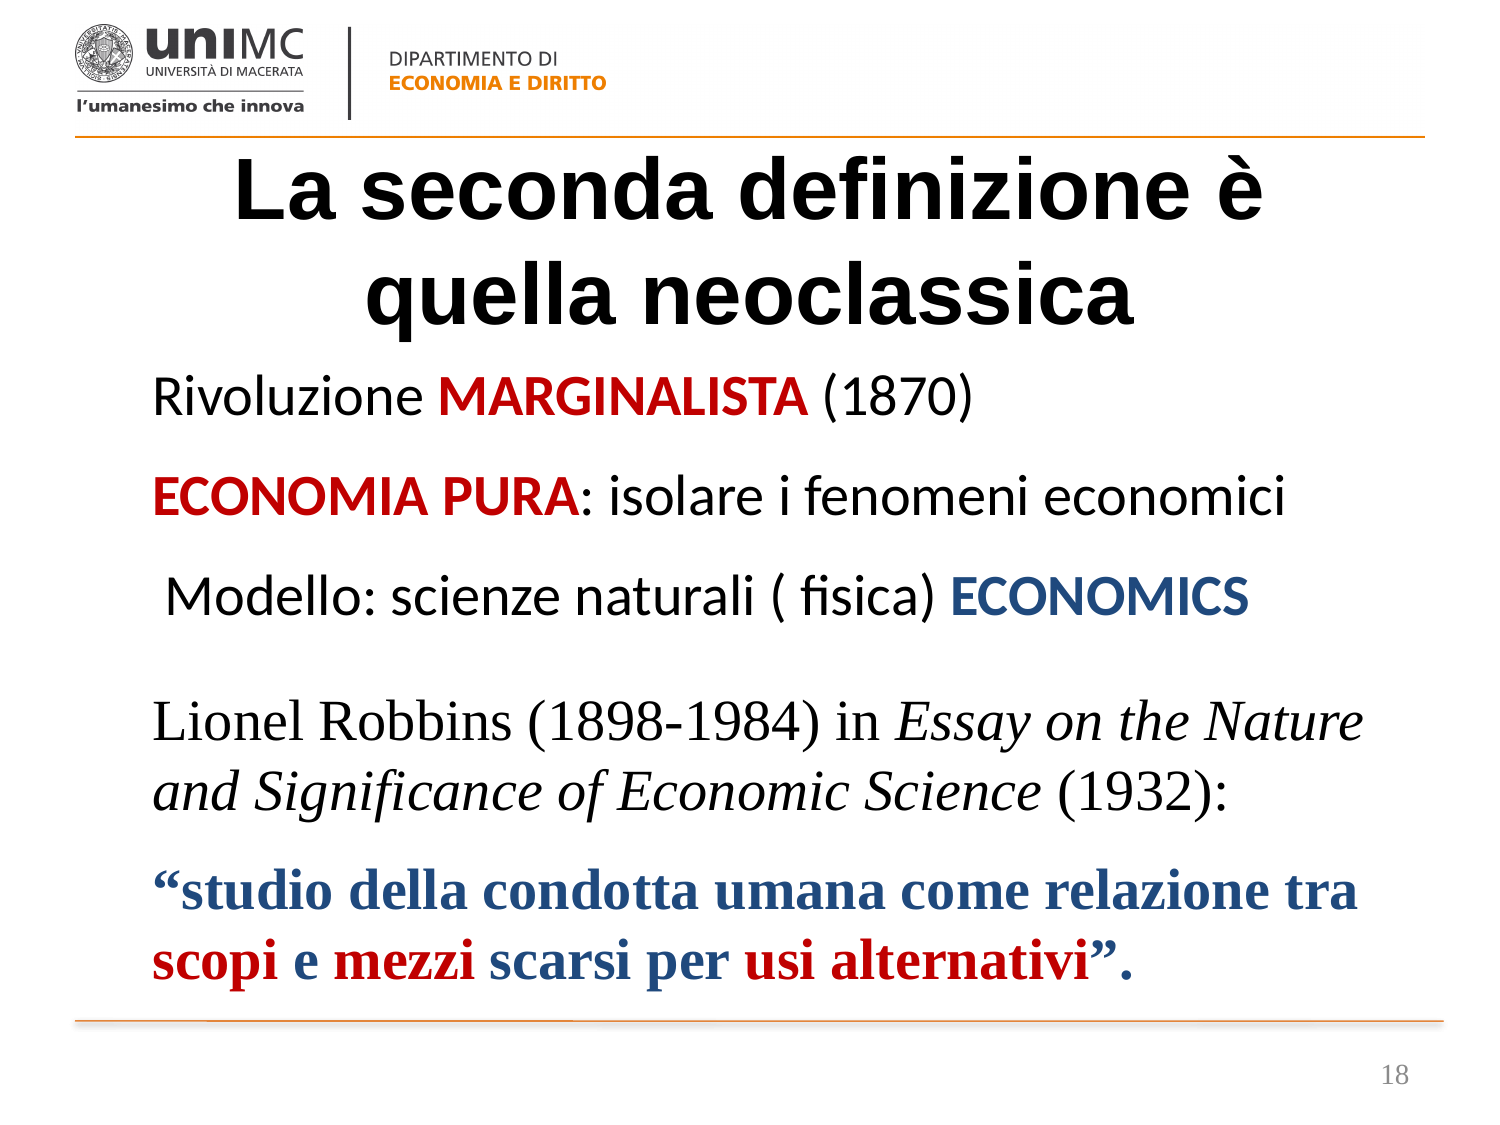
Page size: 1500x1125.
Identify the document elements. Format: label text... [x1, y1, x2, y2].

slide_number 18 [1074, 1042, 1425, 1103]
text_box Lionel Robbins (1898-1984) in Essay on the Nature and Significance of Economic Science (1932): “studio della condotta umana come relazione tra scopi e mezzi scarsi per usi alternativi”. [137, 674, 1438, 999]
text_box Modello: scienze naturali ( fisica) ECONOMICS [149, 549, 1500, 635]
picture [75, 24, 1425, 138]
title La seconda definizione è quella neoclassica [112, 124, 1388, 350]
text_box Rivoluzione MARGINALISTA (1870) [137, 350, 1388, 435]
text_box ECONOMIA PURA: isolare i fenomeni economici [137, 450, 1450, 535]
